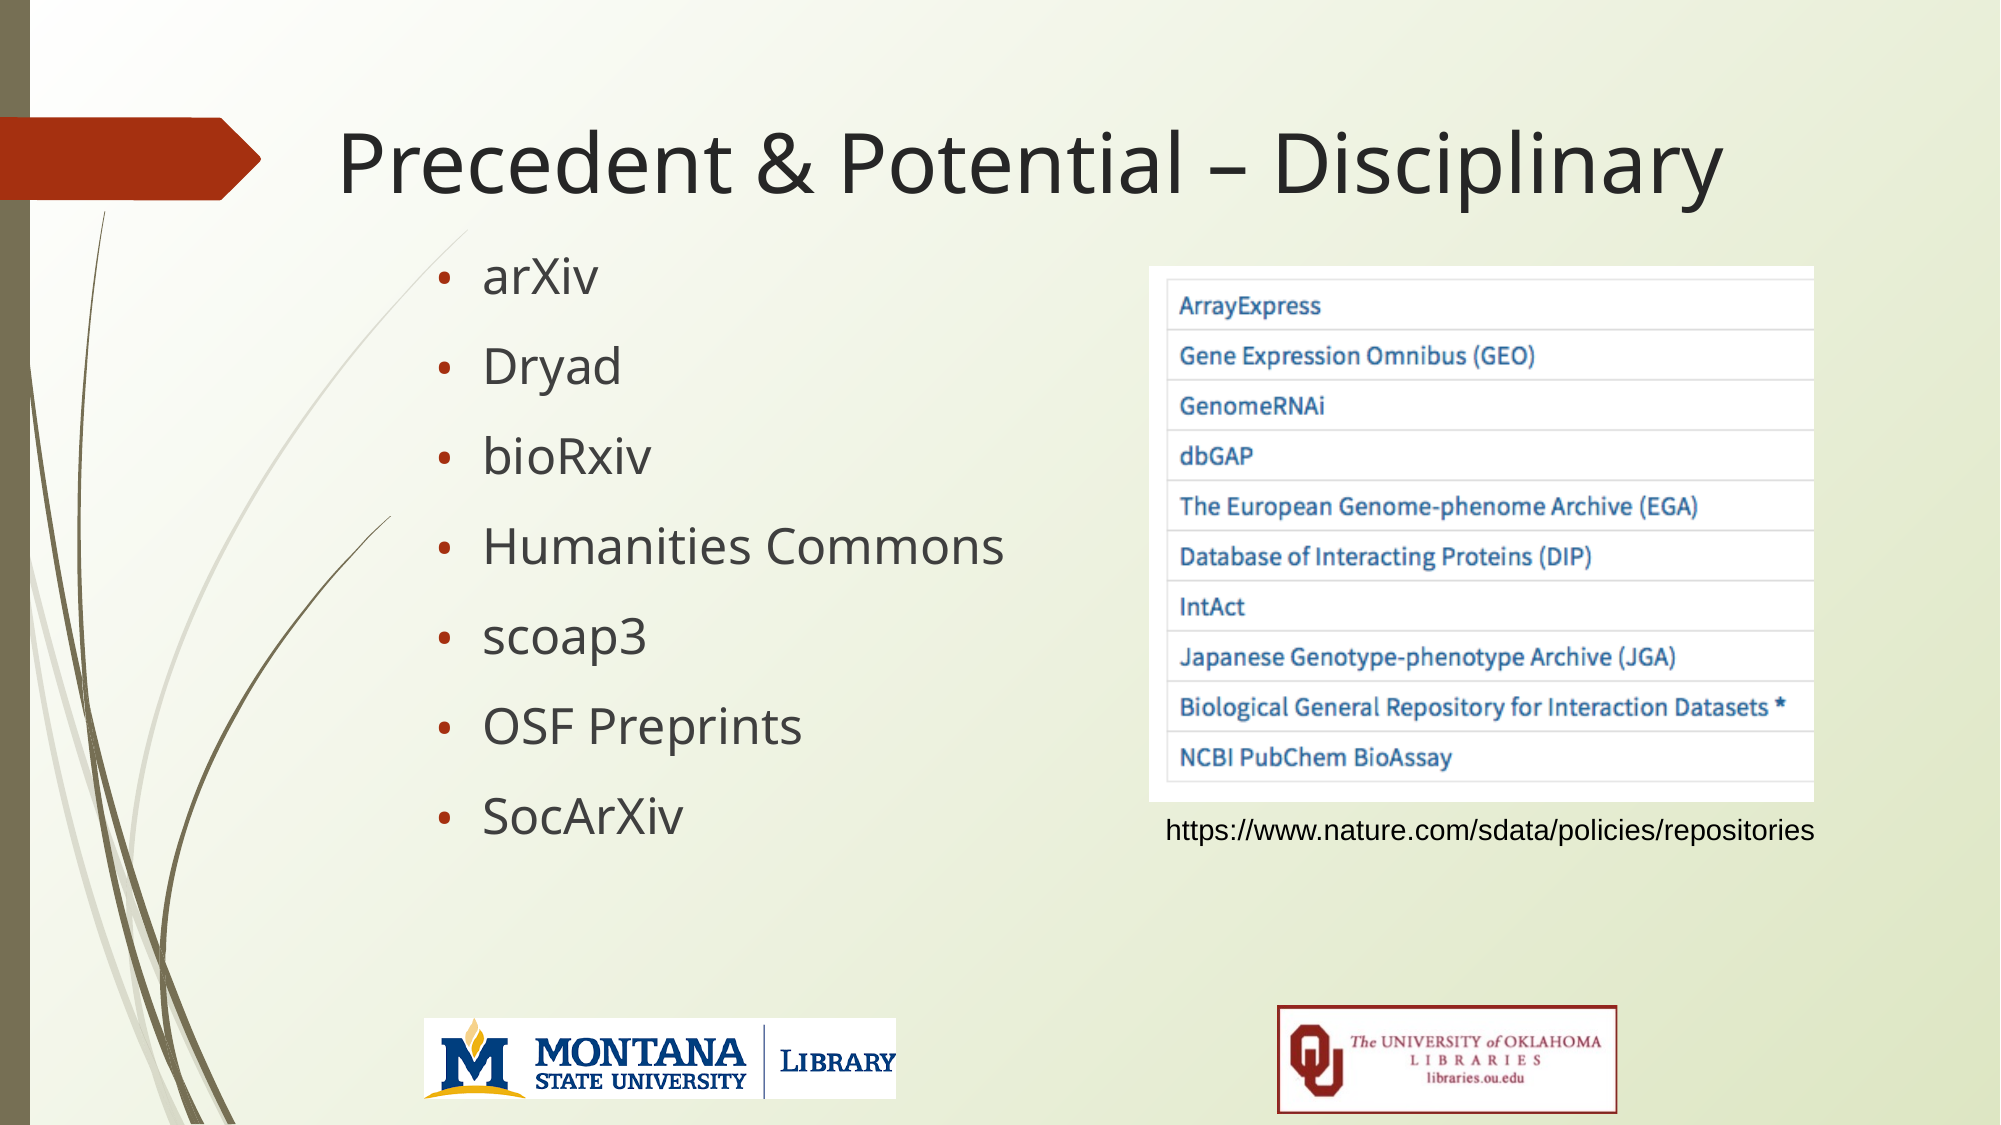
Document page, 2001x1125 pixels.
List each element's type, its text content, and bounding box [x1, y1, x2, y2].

picture [1277, 1005, 1618, 1114]
title Precedent & Potential – Disciplinary [321, 102, 1888, 313]
picture [424, 1018, 896, 1099]
list arXiv Dryad bioRxiv Humanities Commons scoap3 OSF Preprints SocArXiv [345, 206, 1954, 967]
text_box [1149, 265, 1833, 855]
